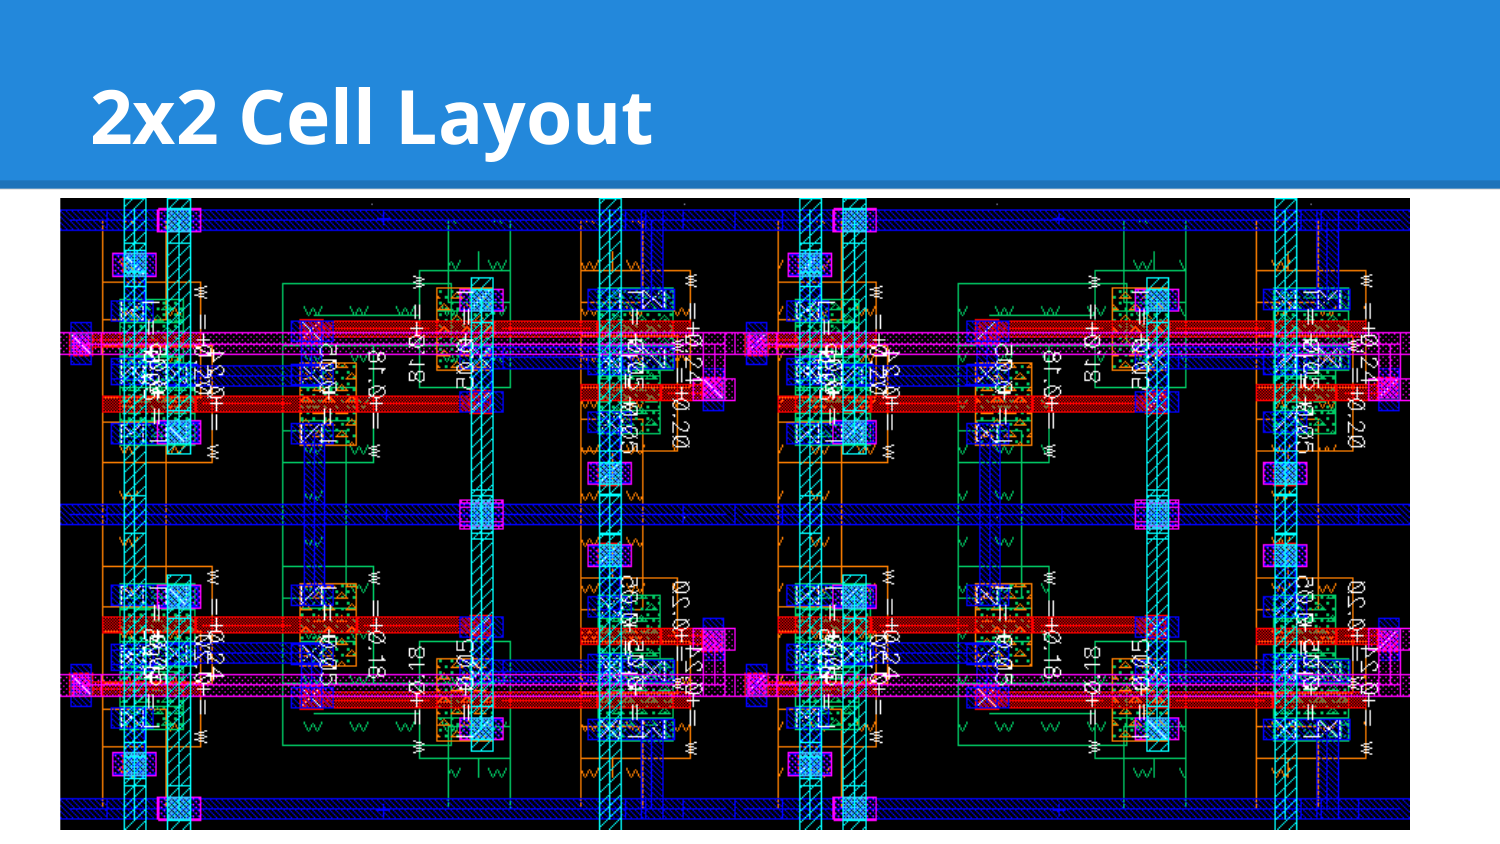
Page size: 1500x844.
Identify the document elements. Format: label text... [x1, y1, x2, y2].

title 2x2 Cell Layout [75, 33, 1425, 175]
text_box [59, 198, 1410, 830]
